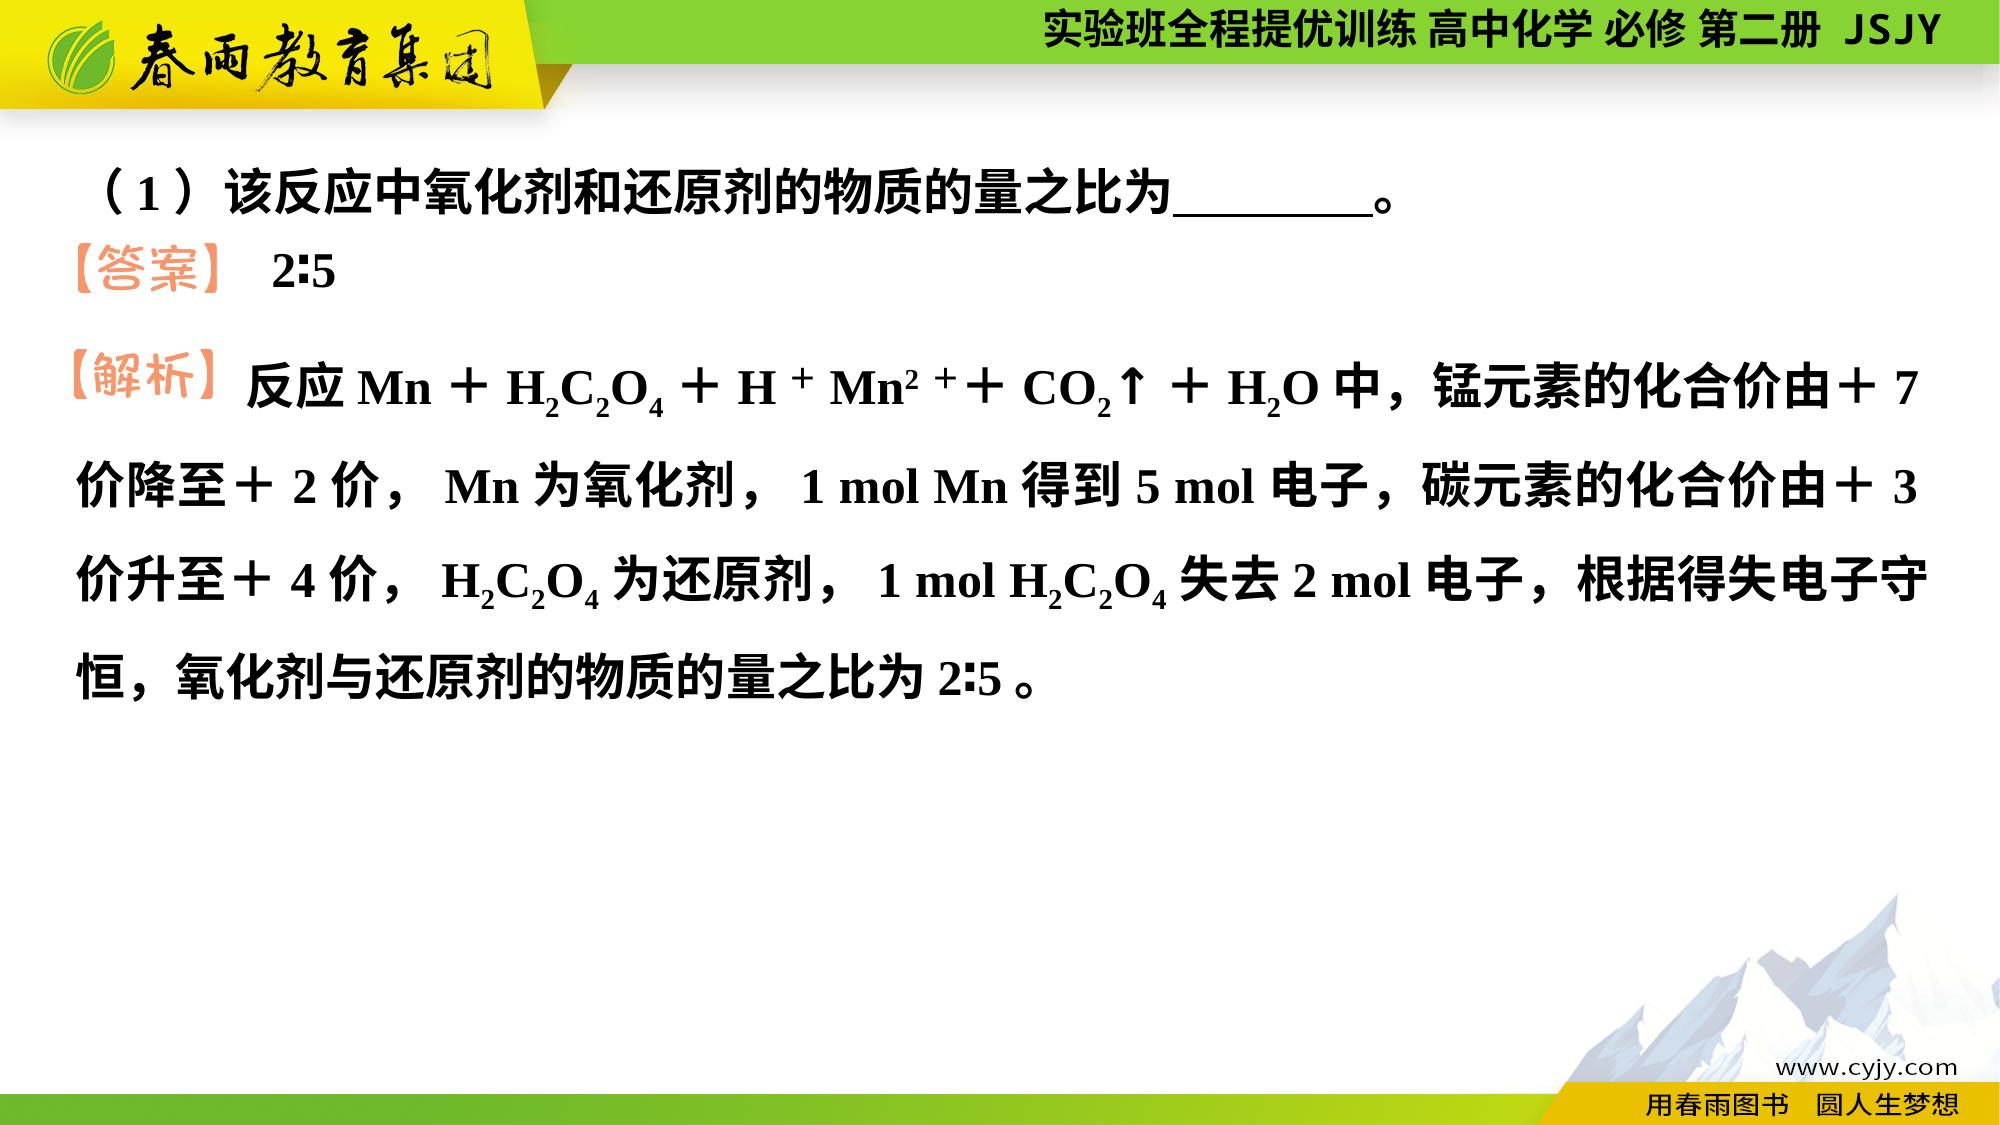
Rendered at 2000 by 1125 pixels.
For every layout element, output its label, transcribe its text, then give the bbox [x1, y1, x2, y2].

picture [0, 0, 2000, 1125]
list （1）该反应中氧化剂和还原剂的物质的量之比为 。 [59, 122, 1944, 217]
text_box 2∶5 [256, 230, 414, 305]
